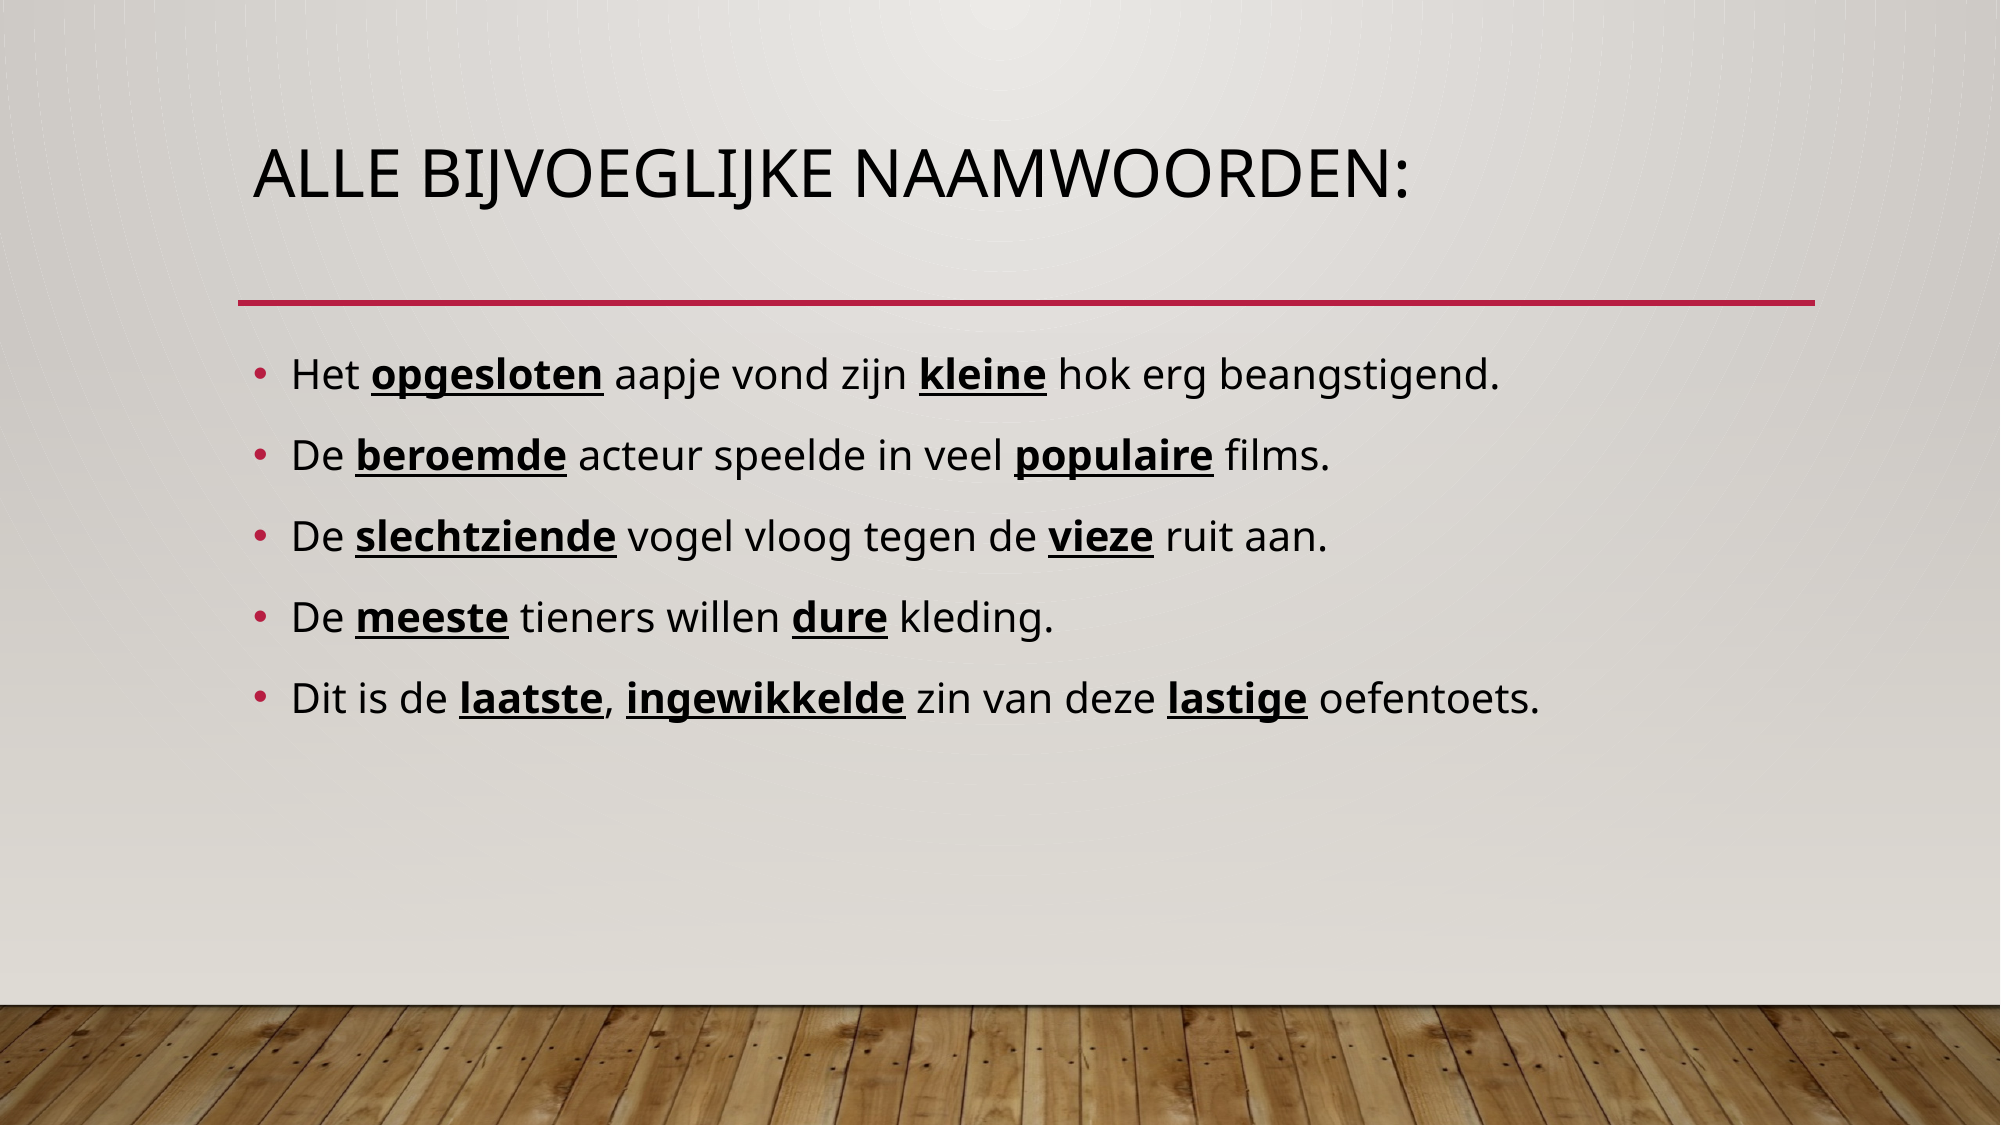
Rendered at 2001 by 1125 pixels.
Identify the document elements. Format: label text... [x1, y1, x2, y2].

picture [0, 1005, 2000, 1125]
title Alle bijvoeglijke naamwoorden: [238, 131, 1814, 305]
list Het opgesloten aapje vond zijn kleine hok erg beangstigend. De beroemde acteur speelde in veel populaire films. De slechtziende vogel vloog tegen de vieze ruit aan. De meeste tieners willen dure kleding. Dit is de laatste, ingewikkelde zin van deze lastige oefentoets. [238, 330, 1814, 897]
